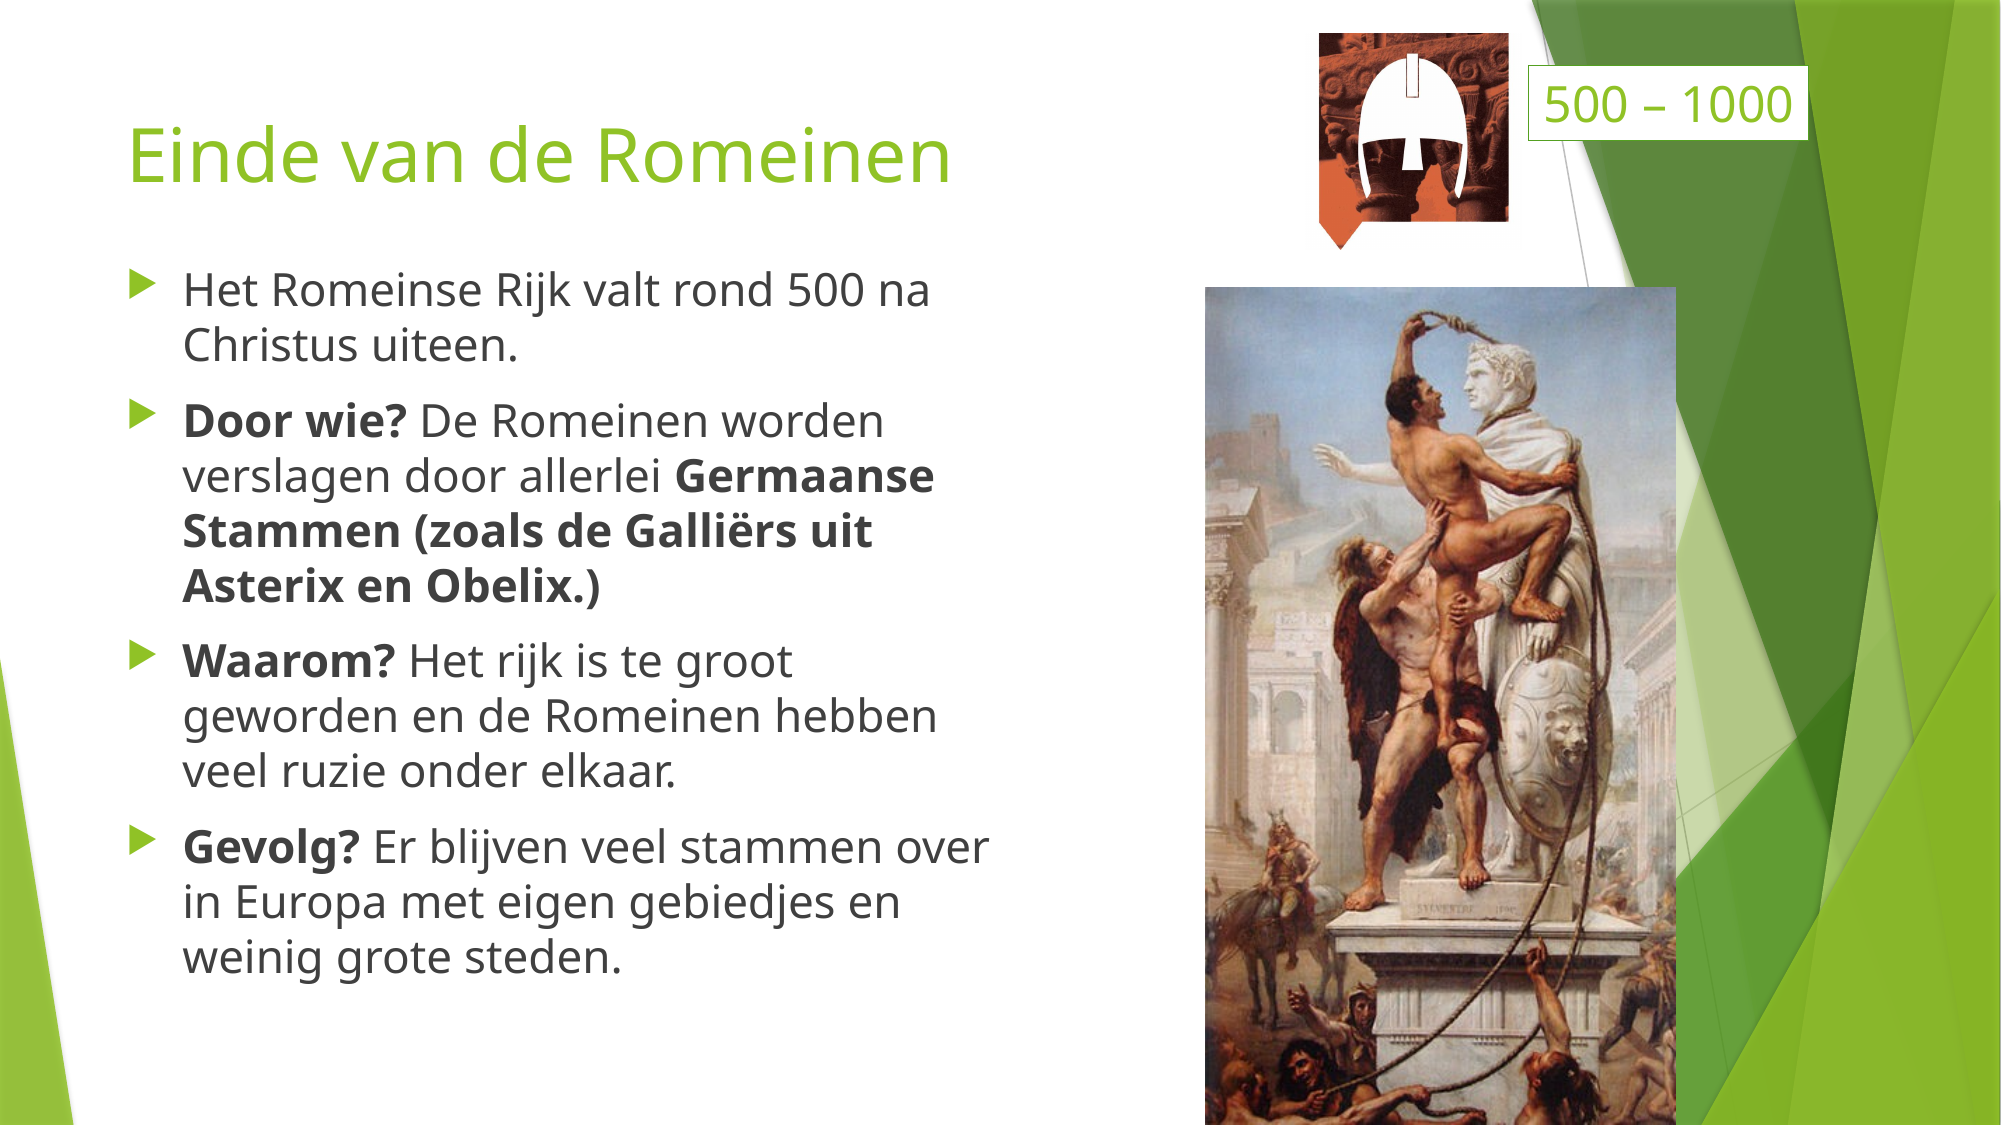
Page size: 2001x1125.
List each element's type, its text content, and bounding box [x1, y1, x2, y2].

text_box 500 – 1000 [1528, 65, 1809, 141]
picture [1204, 286, 1677, 1125]
list Het Romeinse Rijk valt rond 500 na Christus uiteen. Door wie? De Romeinen worden verslagen door allerlei Germaanse Stammen (zoals de Galliërs uit Asterix en Obelix.) Waarom? Het rijk is te groot geworden en de Romeinen hebben veel ruzie onder elkaar. Gevolg? Er blijven veel stammen over in Europa met eigen gebiedjes en weinig grote steden. [111, 253, 1025, 1072]
picture [1304, 32, 1522, 250]
title Einde van de Romeinen [111, 99, 1522, 317]
